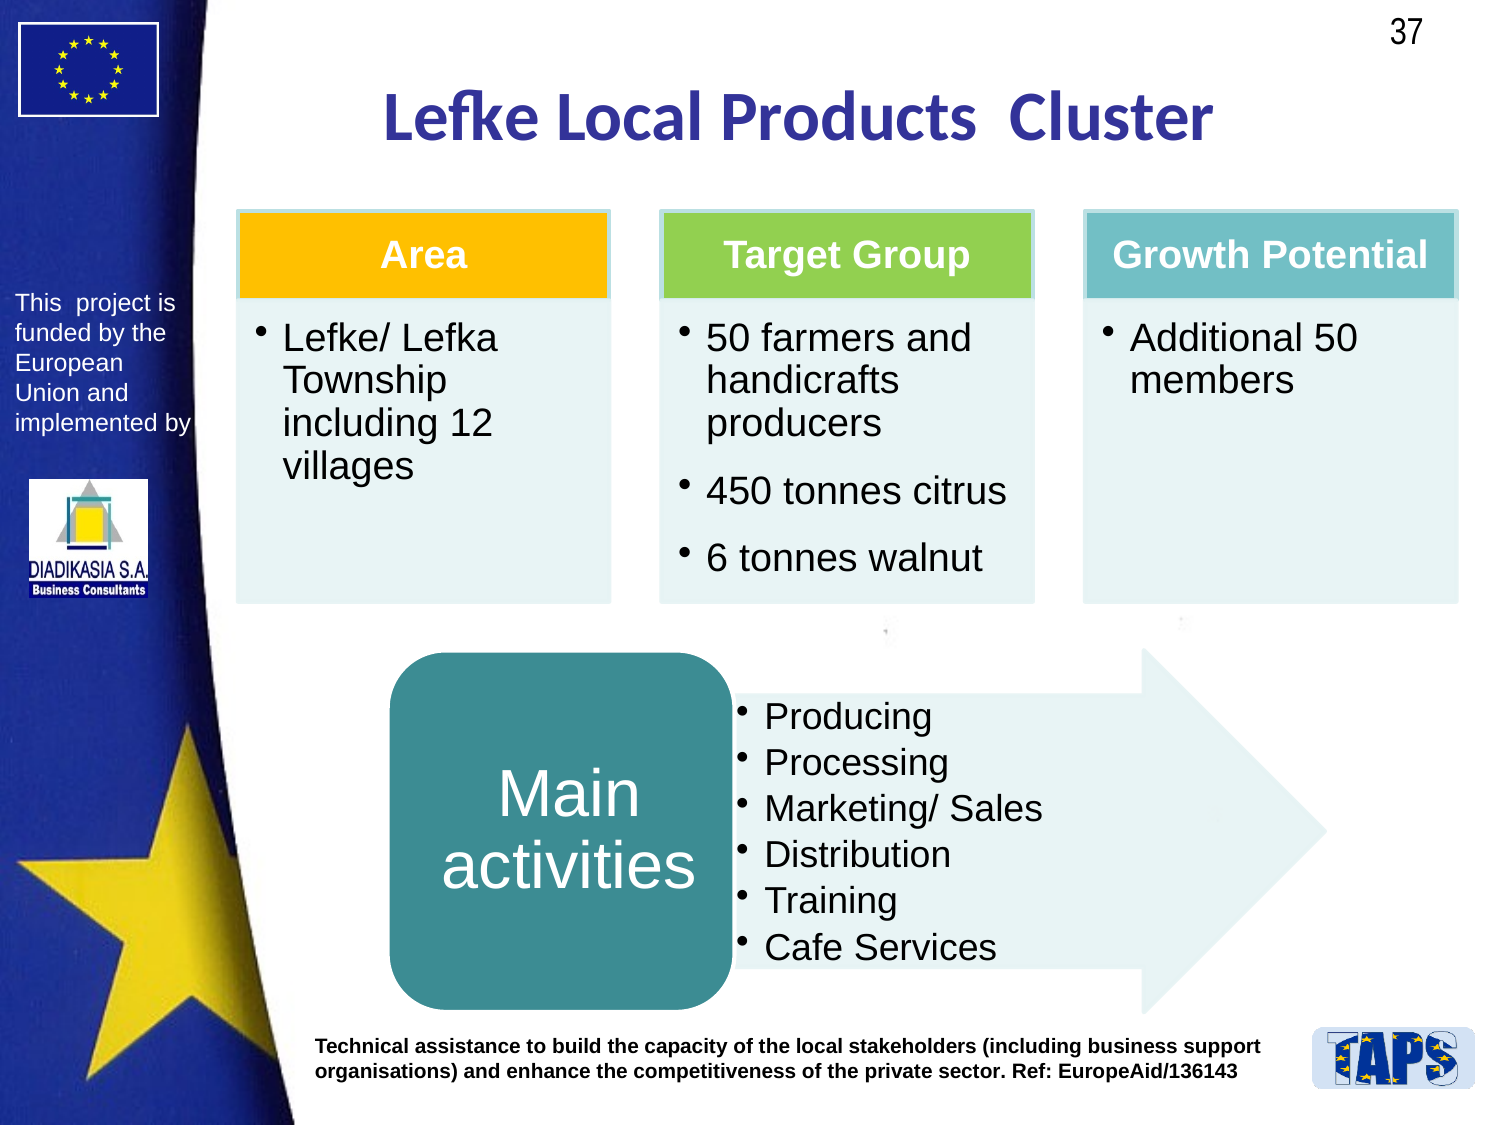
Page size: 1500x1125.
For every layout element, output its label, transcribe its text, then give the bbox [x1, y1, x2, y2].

picture [0, 0, 1500, 1125]
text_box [237, 187, 1458, 626]
title Lefke Local Products Cluster [237, 61, 1363, 163]
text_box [387, 649, 1326, 1013]
